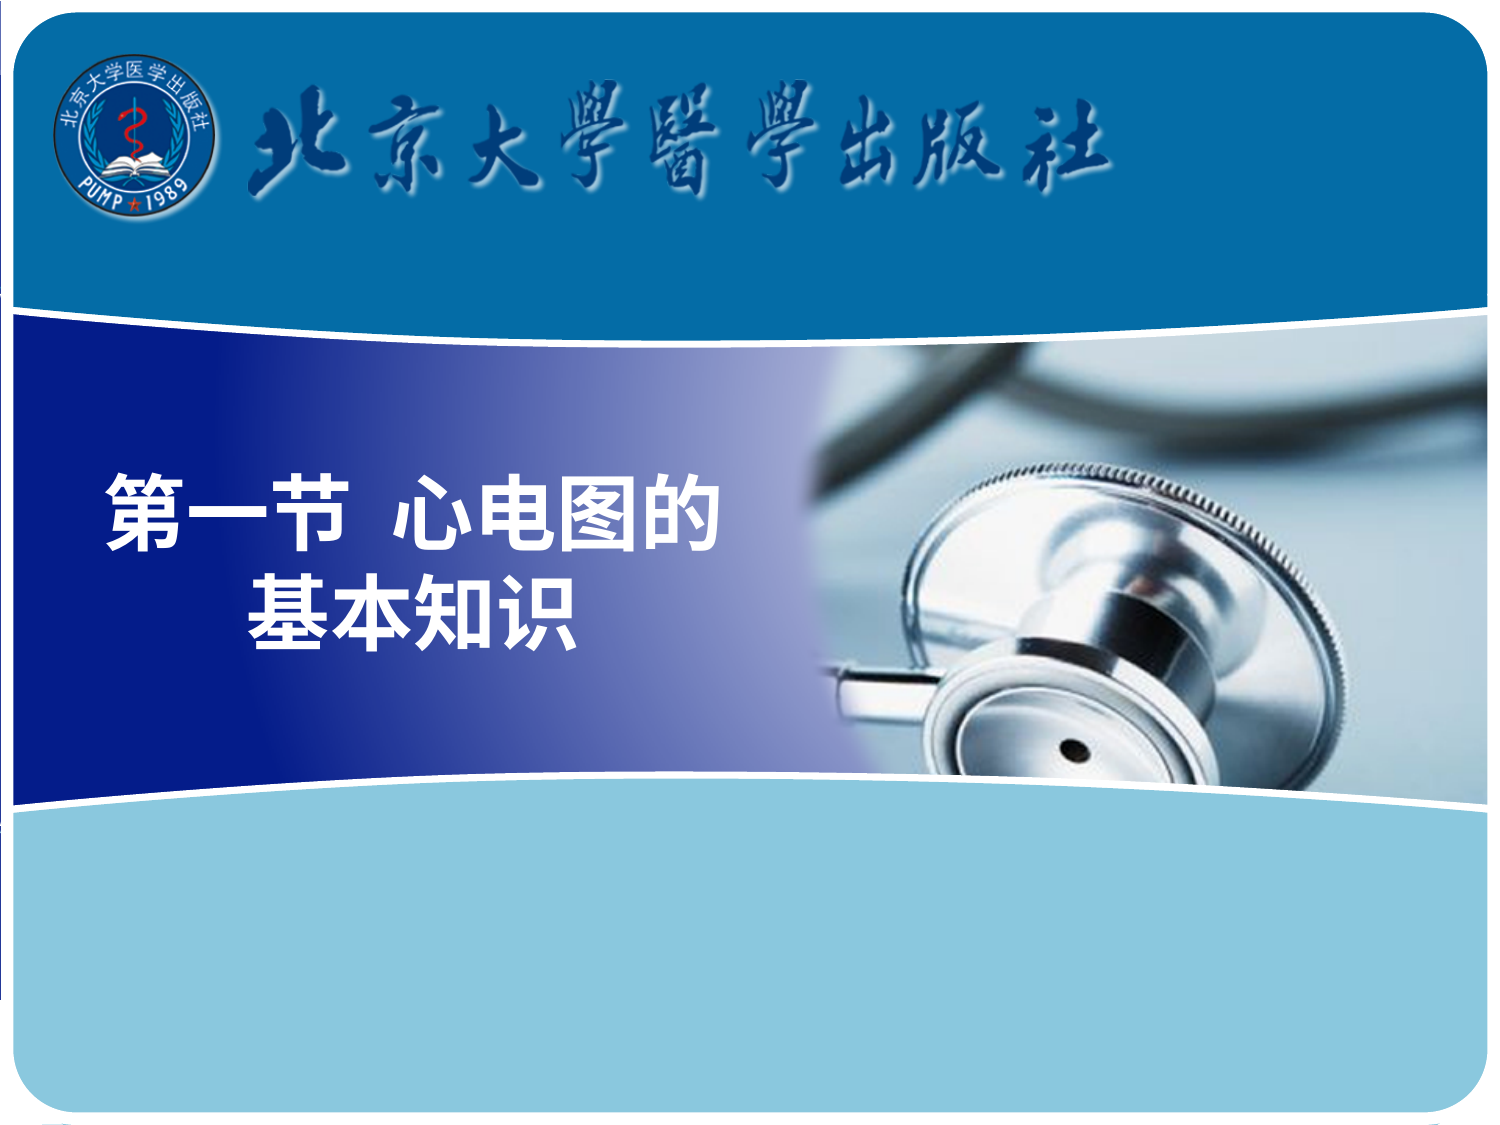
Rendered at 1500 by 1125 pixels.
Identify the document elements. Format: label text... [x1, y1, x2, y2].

picture [53, 54, 1117, 225]
title 第一节 心电图的基本知识 [52, 373, 774, 749]
picture [14, 315, 1487, 805]
